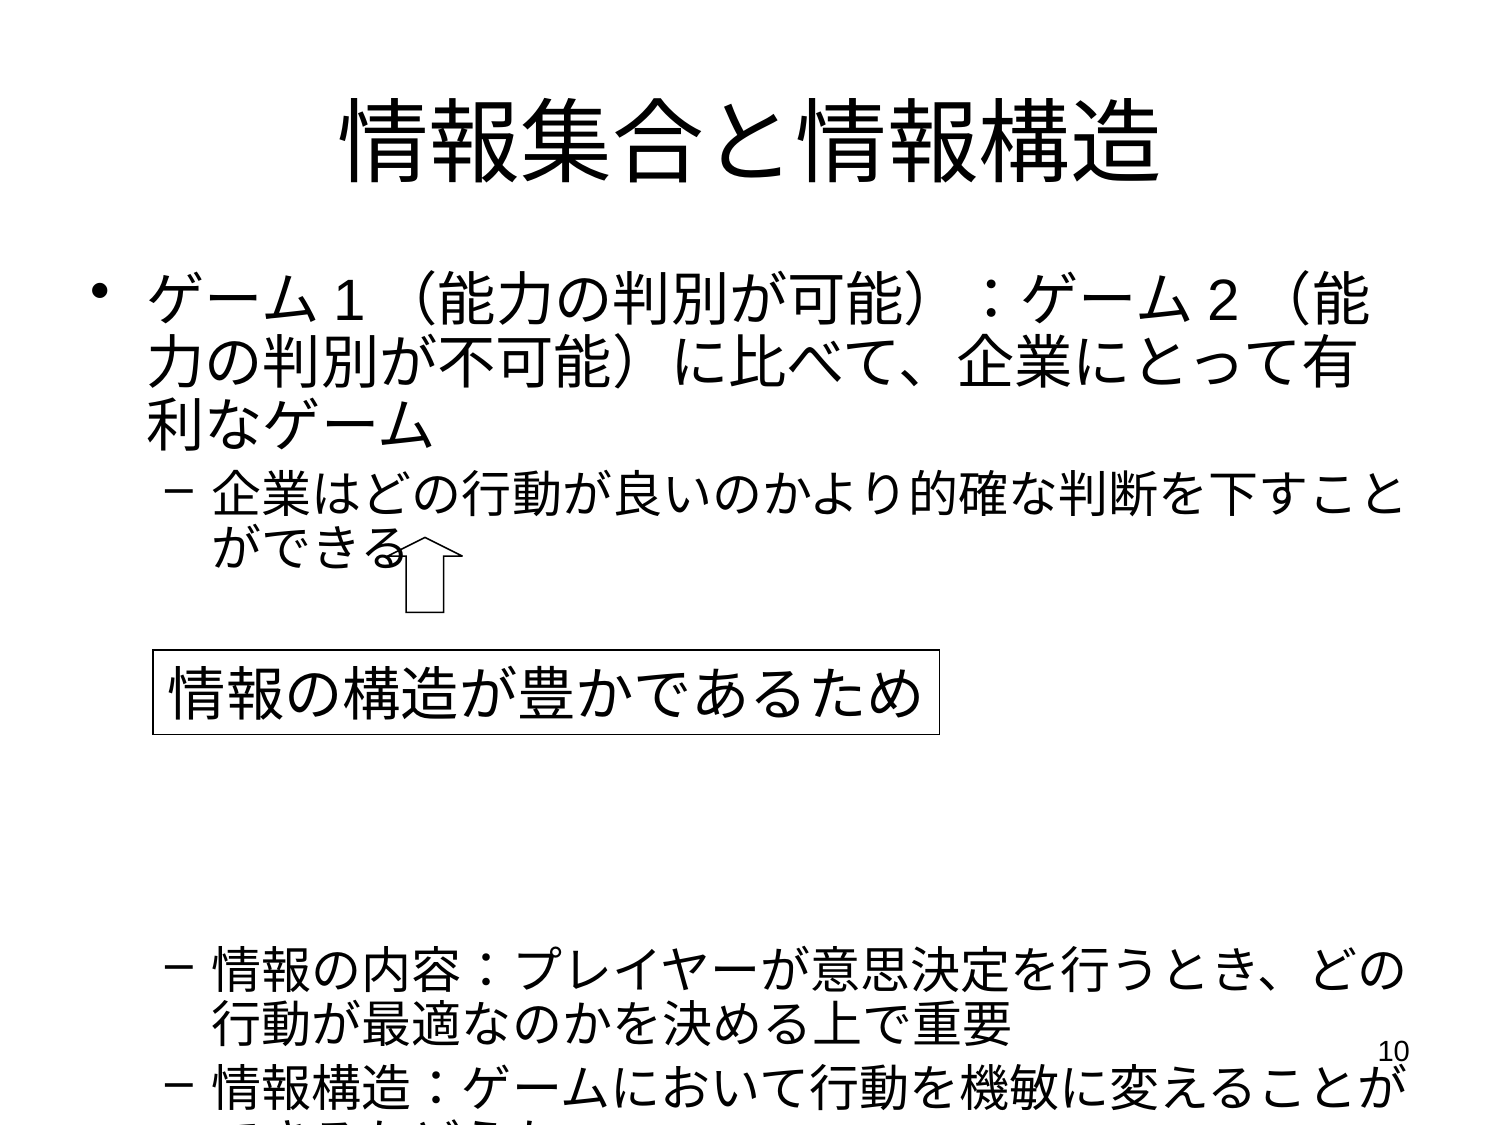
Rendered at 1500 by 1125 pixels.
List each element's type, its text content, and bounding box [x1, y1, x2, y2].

text_box [387, 537, 463, 613]
list ゲーム1（能力の判別が可能）：ゲーム2（能力の判別が不可能）に比べて、企業にとって有利なゲーム 企業はどの行動が良いのかより的確な判断を下すことができる 情報の内容：プレイヤーが意思決定を行うとき、どの行動が最適なのかを決める上で重要 情報構造：ゲームにおいて行動を機敏に変えることができるかどうか [75, 262, 1425, 1063]
slide_number 10 [1074, 1024, 1426, 1103]
text_box 情報の構造が豊かであるため [153, 650, 940, 735]
title 情報集合と情報構造 [75, 45, 1425, 233]
